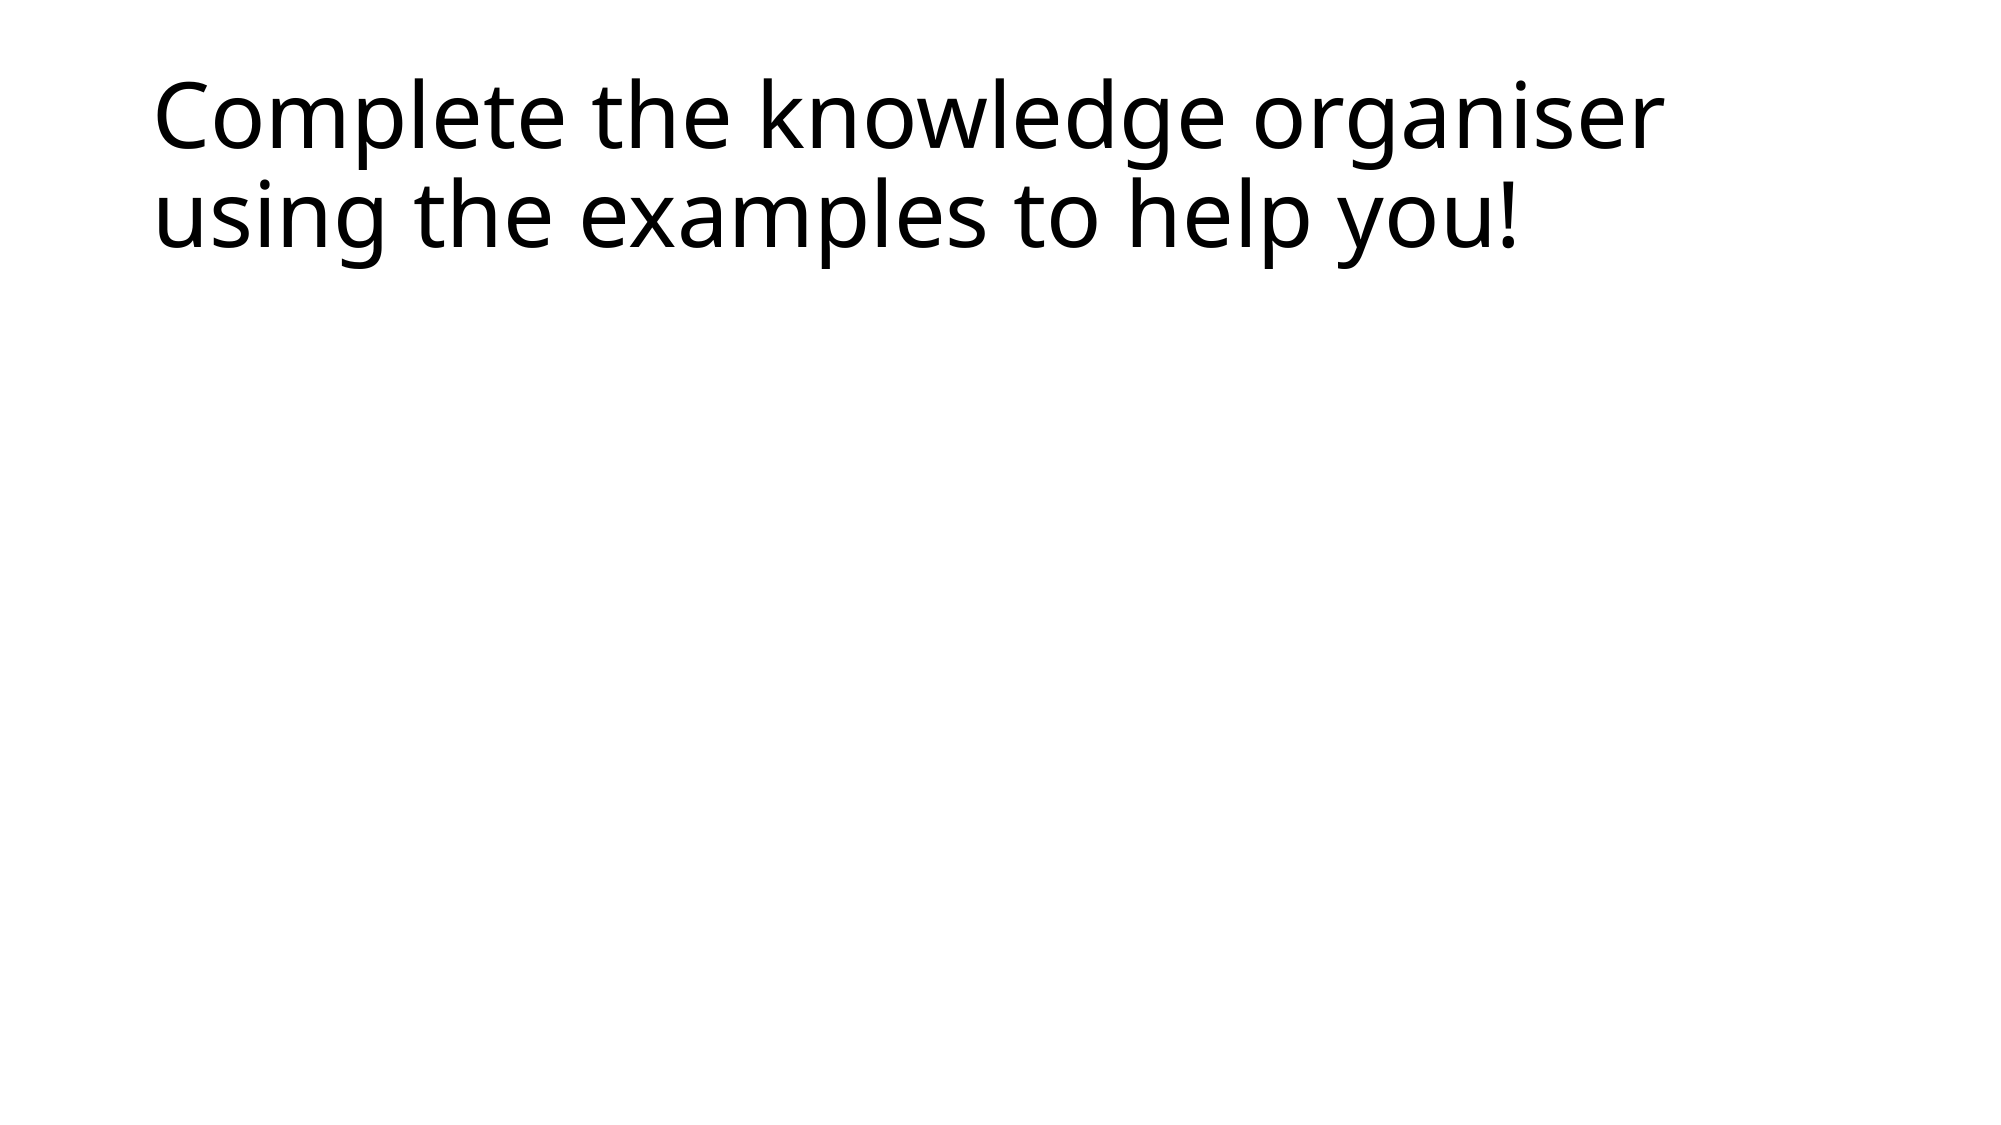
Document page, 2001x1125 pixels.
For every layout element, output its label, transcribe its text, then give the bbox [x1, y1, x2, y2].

title Complete the knowledge organiser using the examples to help you! [137, 59, 1863, 278]
